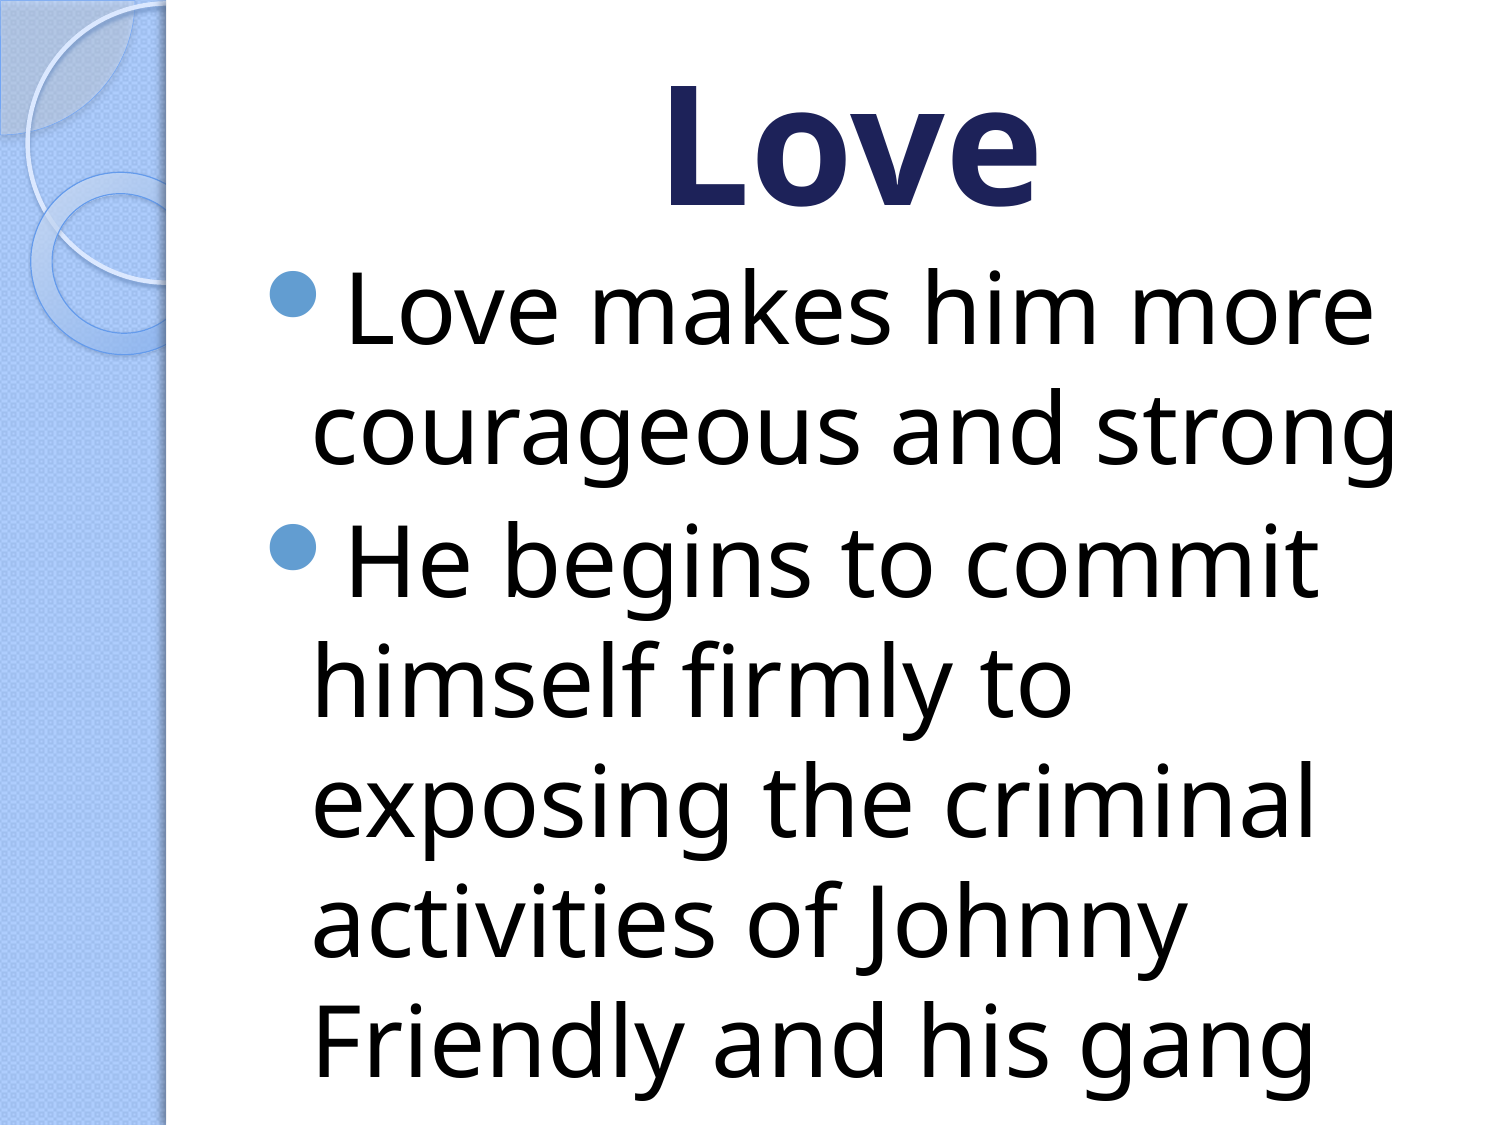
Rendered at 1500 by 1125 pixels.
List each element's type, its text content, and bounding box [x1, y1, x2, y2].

title Love [235, 45, 1466, 233]
list Love makes him more courageous and strong He begins to commit himself firmly to exposing the criminal activities of Johnny Friendly and his gang [235, 237, 1466, 1025]
